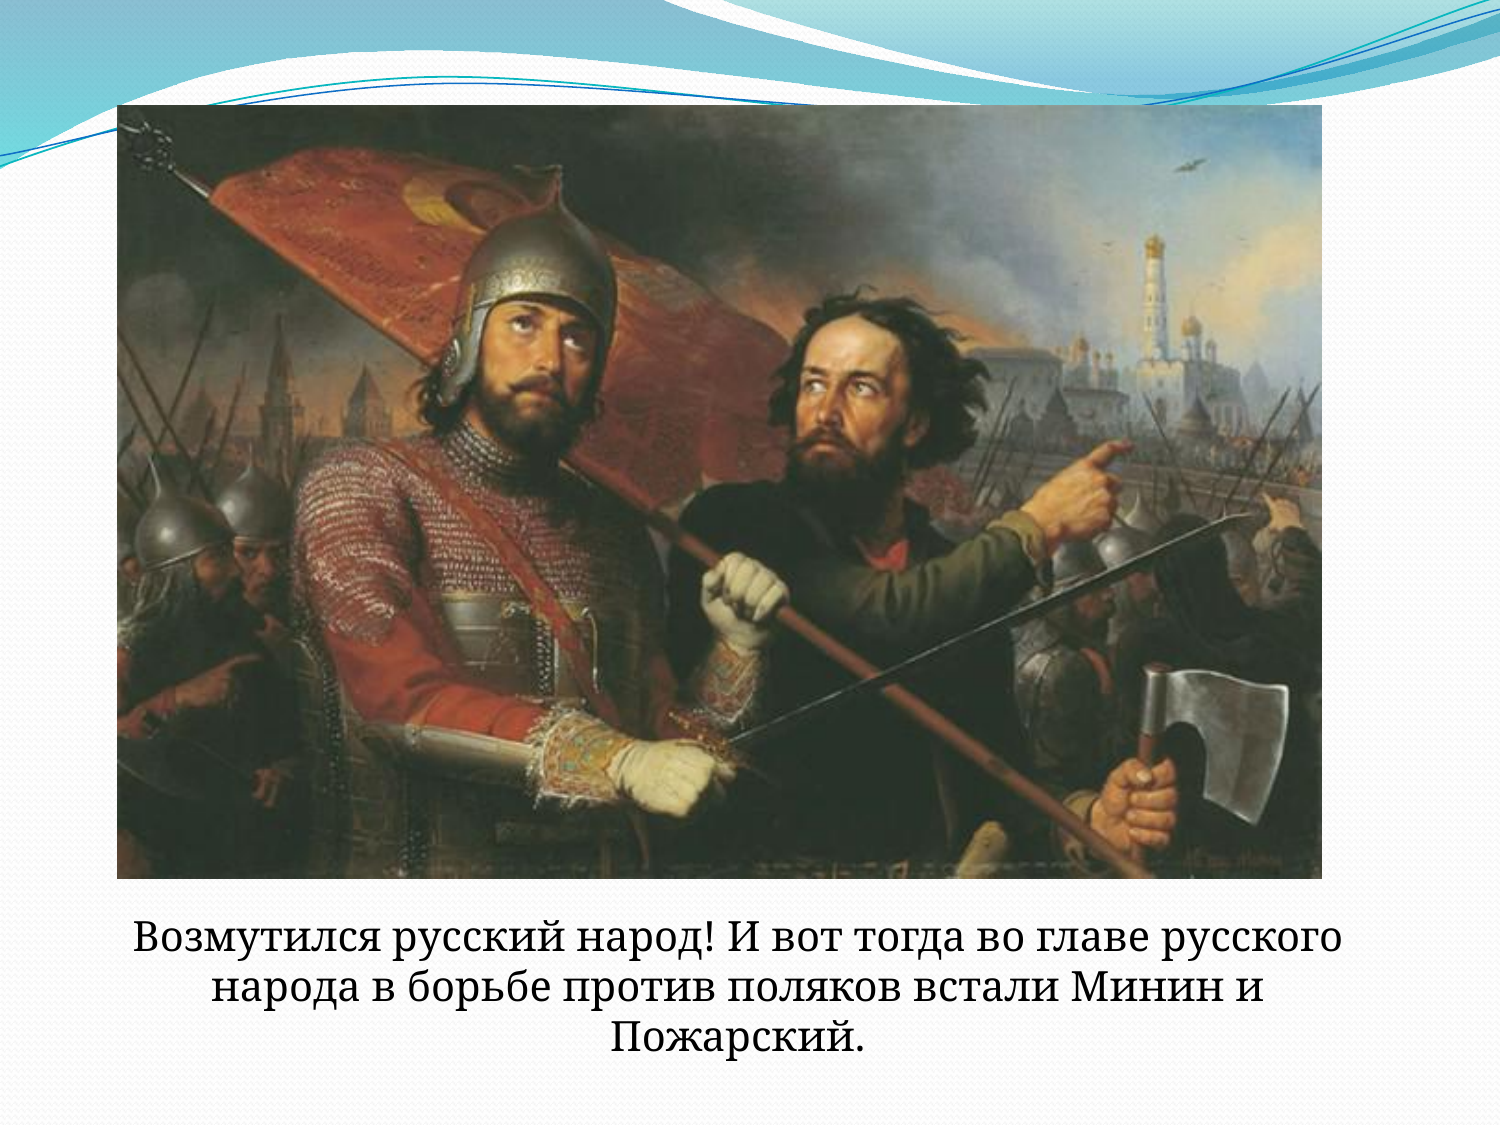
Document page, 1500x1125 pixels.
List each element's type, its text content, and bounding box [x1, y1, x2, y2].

text_box Возмутился русский народ! И вот тогда во главе русского народа в борьбе против поляков встали Минин и Пожарский. [70, 902, 1406, 1068]
picture [116, 105, 1323, 880]
